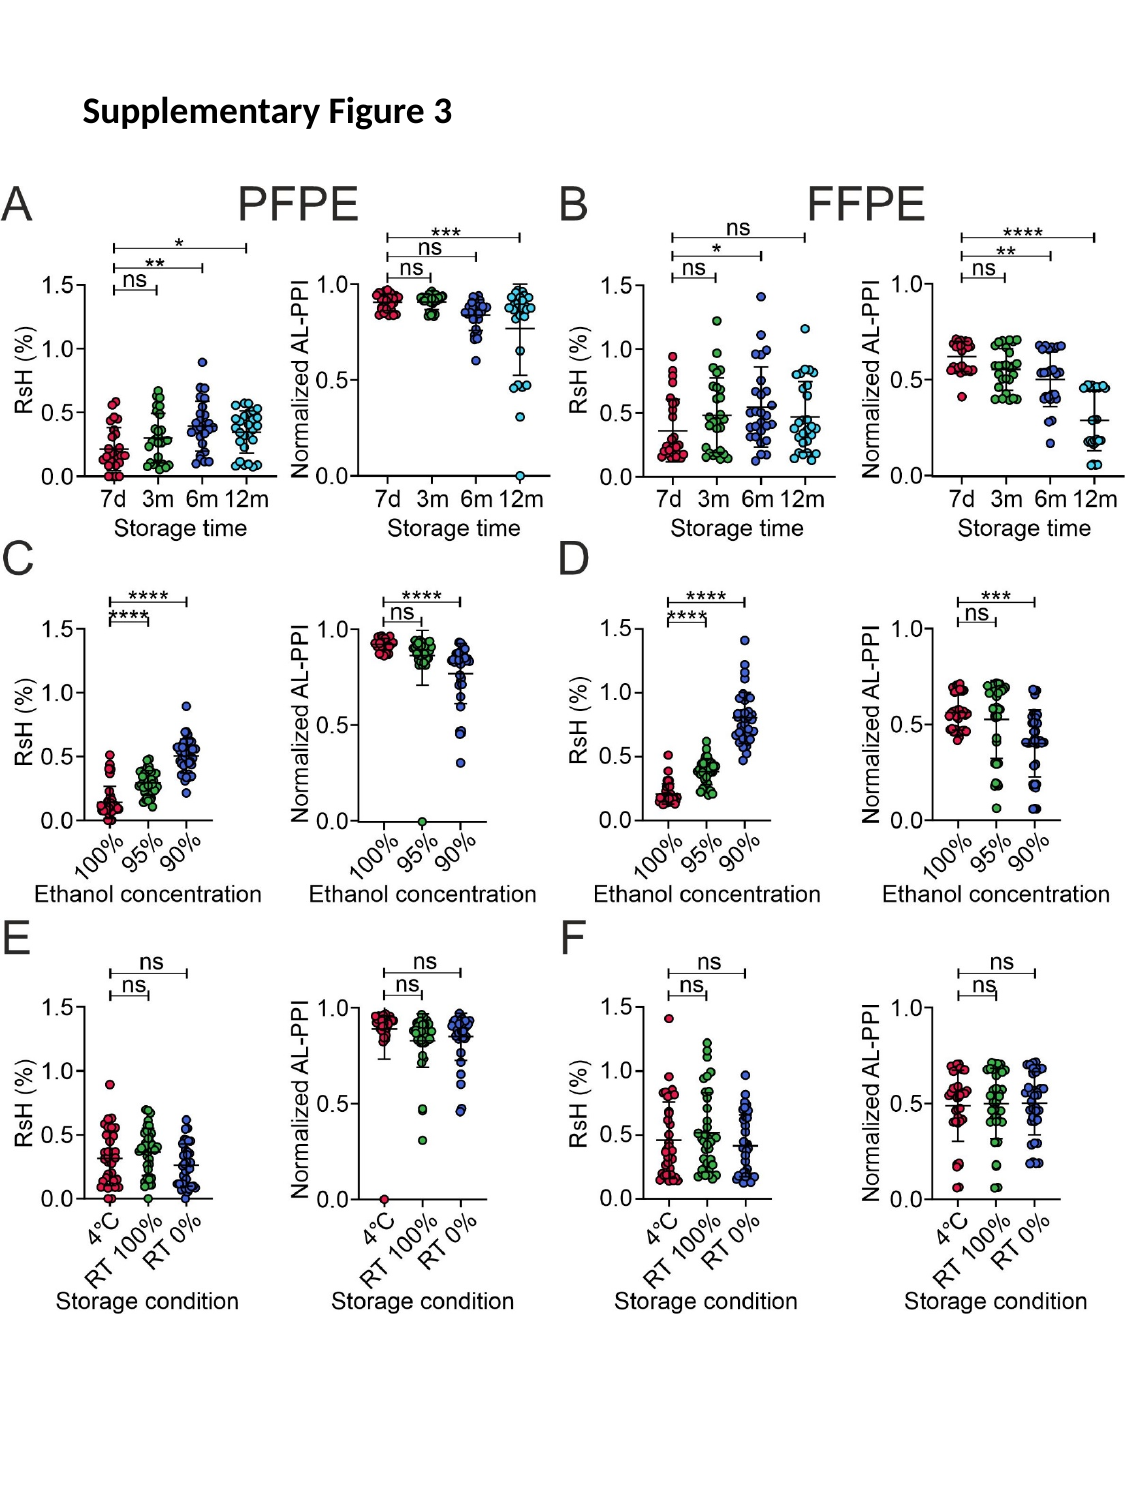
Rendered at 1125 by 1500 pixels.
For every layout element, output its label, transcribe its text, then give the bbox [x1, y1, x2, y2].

picture [0, 186, 1125, 1314]
text_box Supplementary Figure 3 [67, 78, 468, 138]
